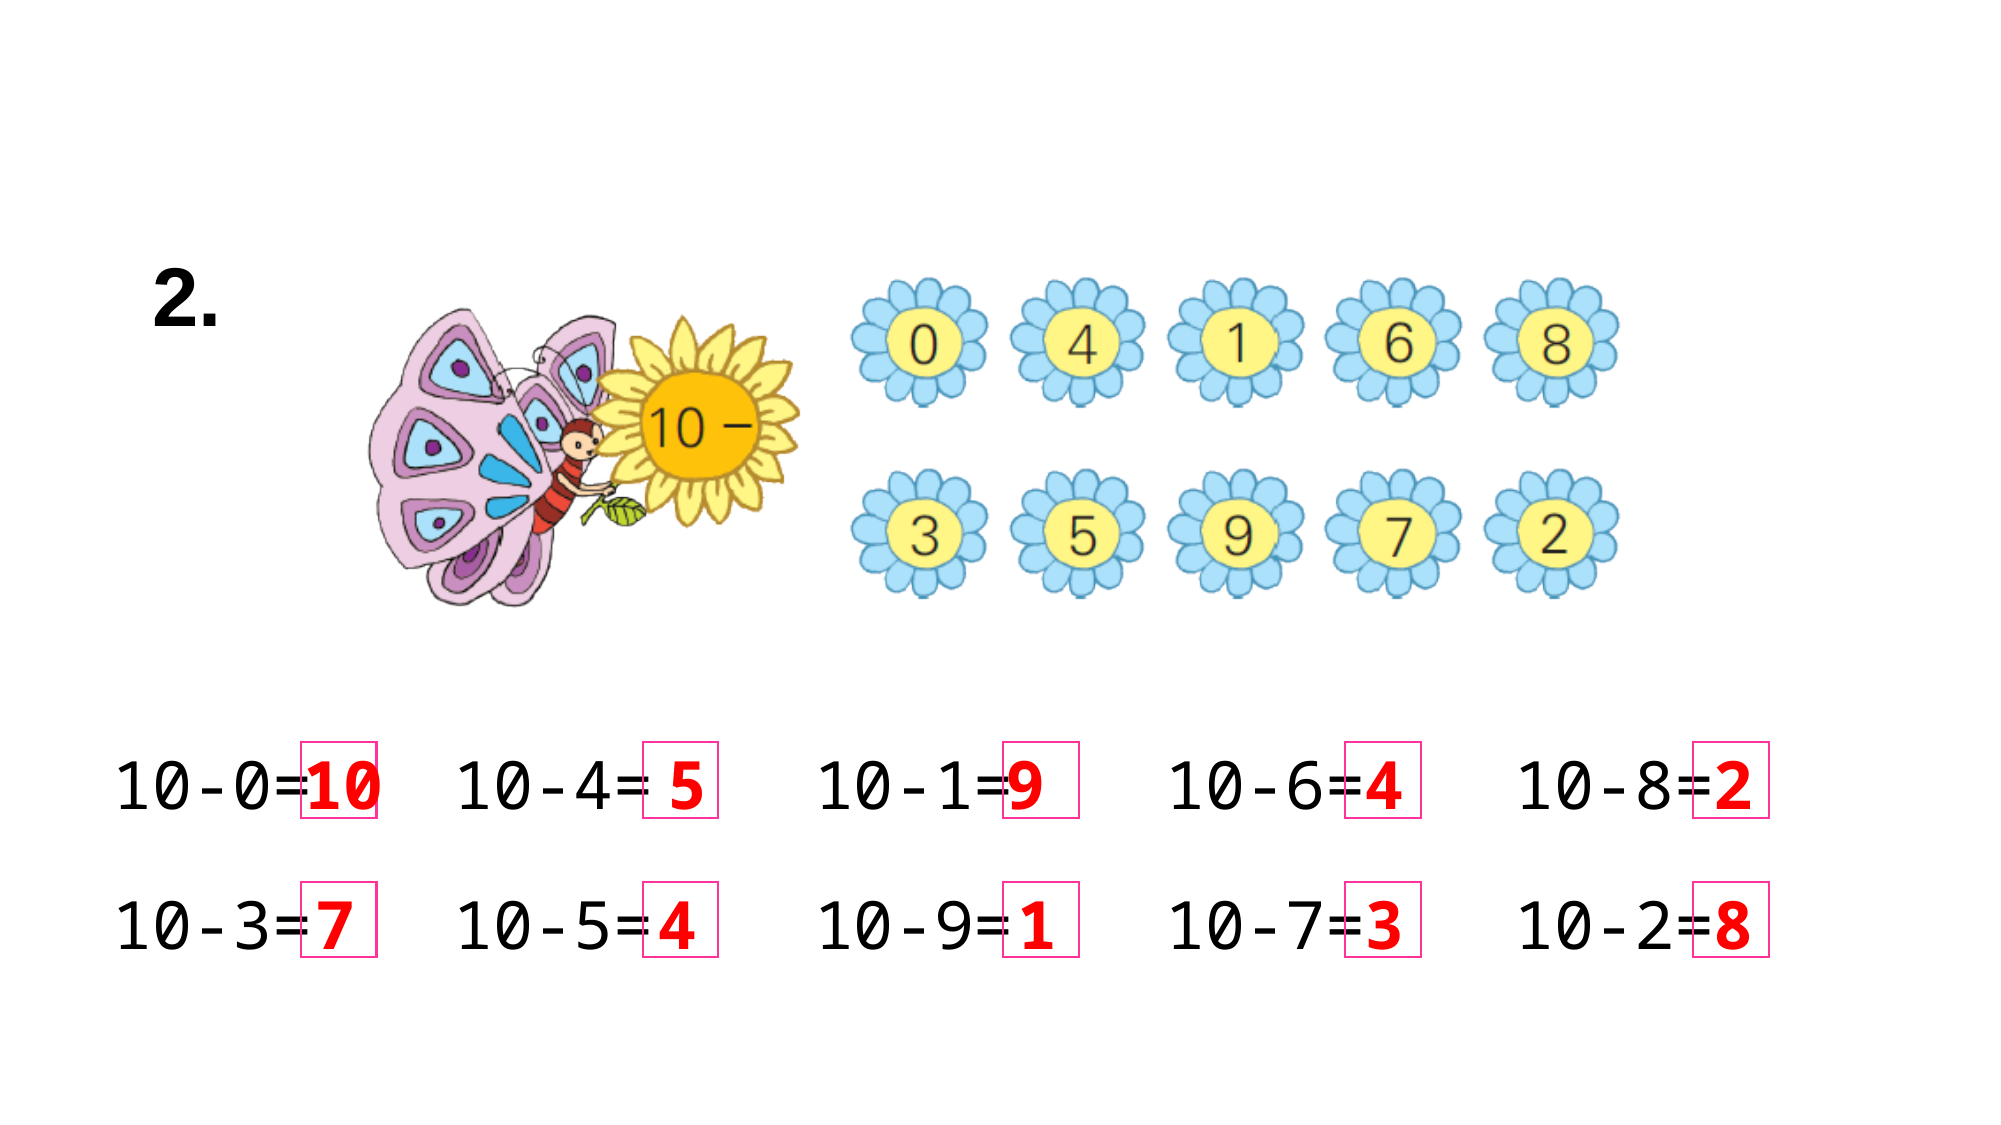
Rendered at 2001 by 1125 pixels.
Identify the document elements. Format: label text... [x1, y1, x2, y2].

text_box 10-7= [928, 875, 1277, 971]
text_box 10-2= [1277, 875, 1698, 971]
picture [318, 235, 1665, 651]
text_box 10-3= [0, 875, 216, 971]
text_box 2 [1698, 735, 1855, 831]
text_box 10-9= [577, 875, 928, 971]
text_box 2. [137, 235, 318, 351]
text_box 10-8= [1277, 735, 1698, 831]
text_box [1693, 881, 1698, 958]
text_box 10-4= [216, 735, 577, 831]
text_box [1693, 741, 1698, 818]
text_box 8 [1698, 875, 1855, 971]
text_box 10-5= [216, 875, 577, 971]
text_box 10-1= [577, 735, 928, 831]
text_box 10-0= [0, 735, 216, 831]
text_box 10-6= [928, 735, 1277, 831]
